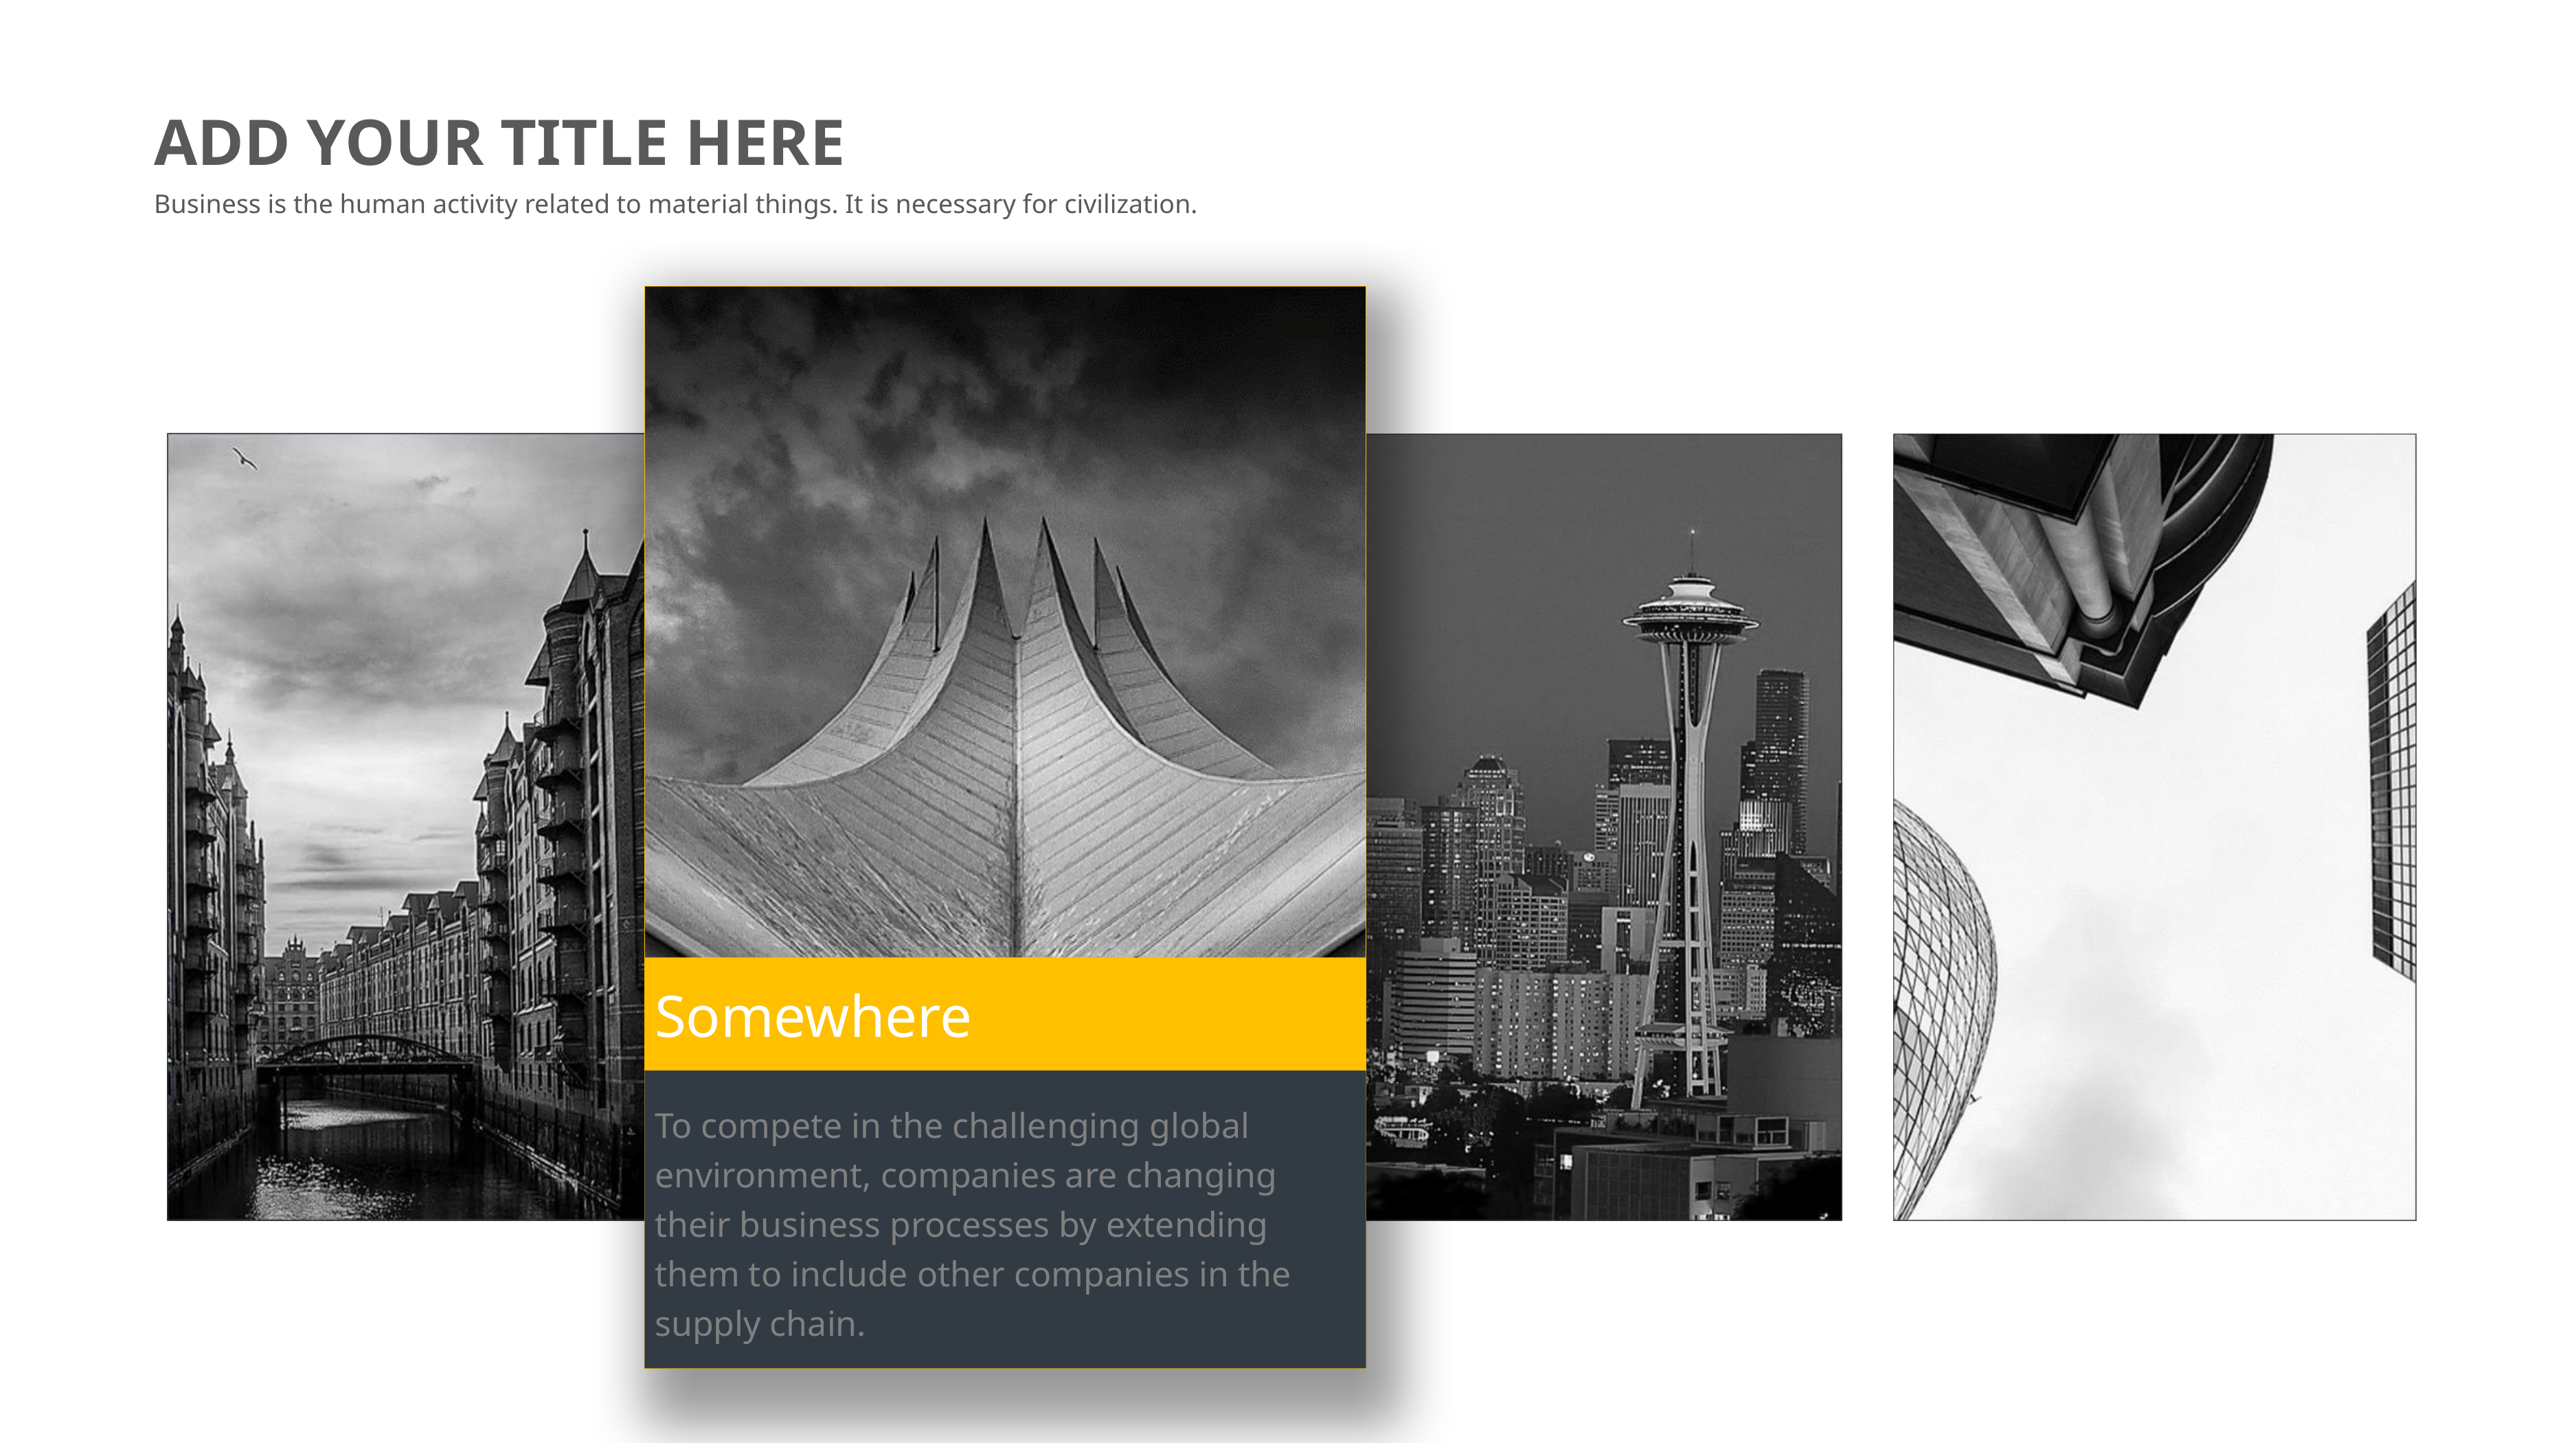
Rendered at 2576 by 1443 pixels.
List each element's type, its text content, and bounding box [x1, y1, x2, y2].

text_box Business is the human activity related to material things. It is necessary for civilization. [144, 166, 1257, 223]
picture [167, 286, 1842, 1369]
picture [1893, 434, 2417, 1221]
text_box ADD YOUR TITLE HERE [144, 59, 1121, 166]
